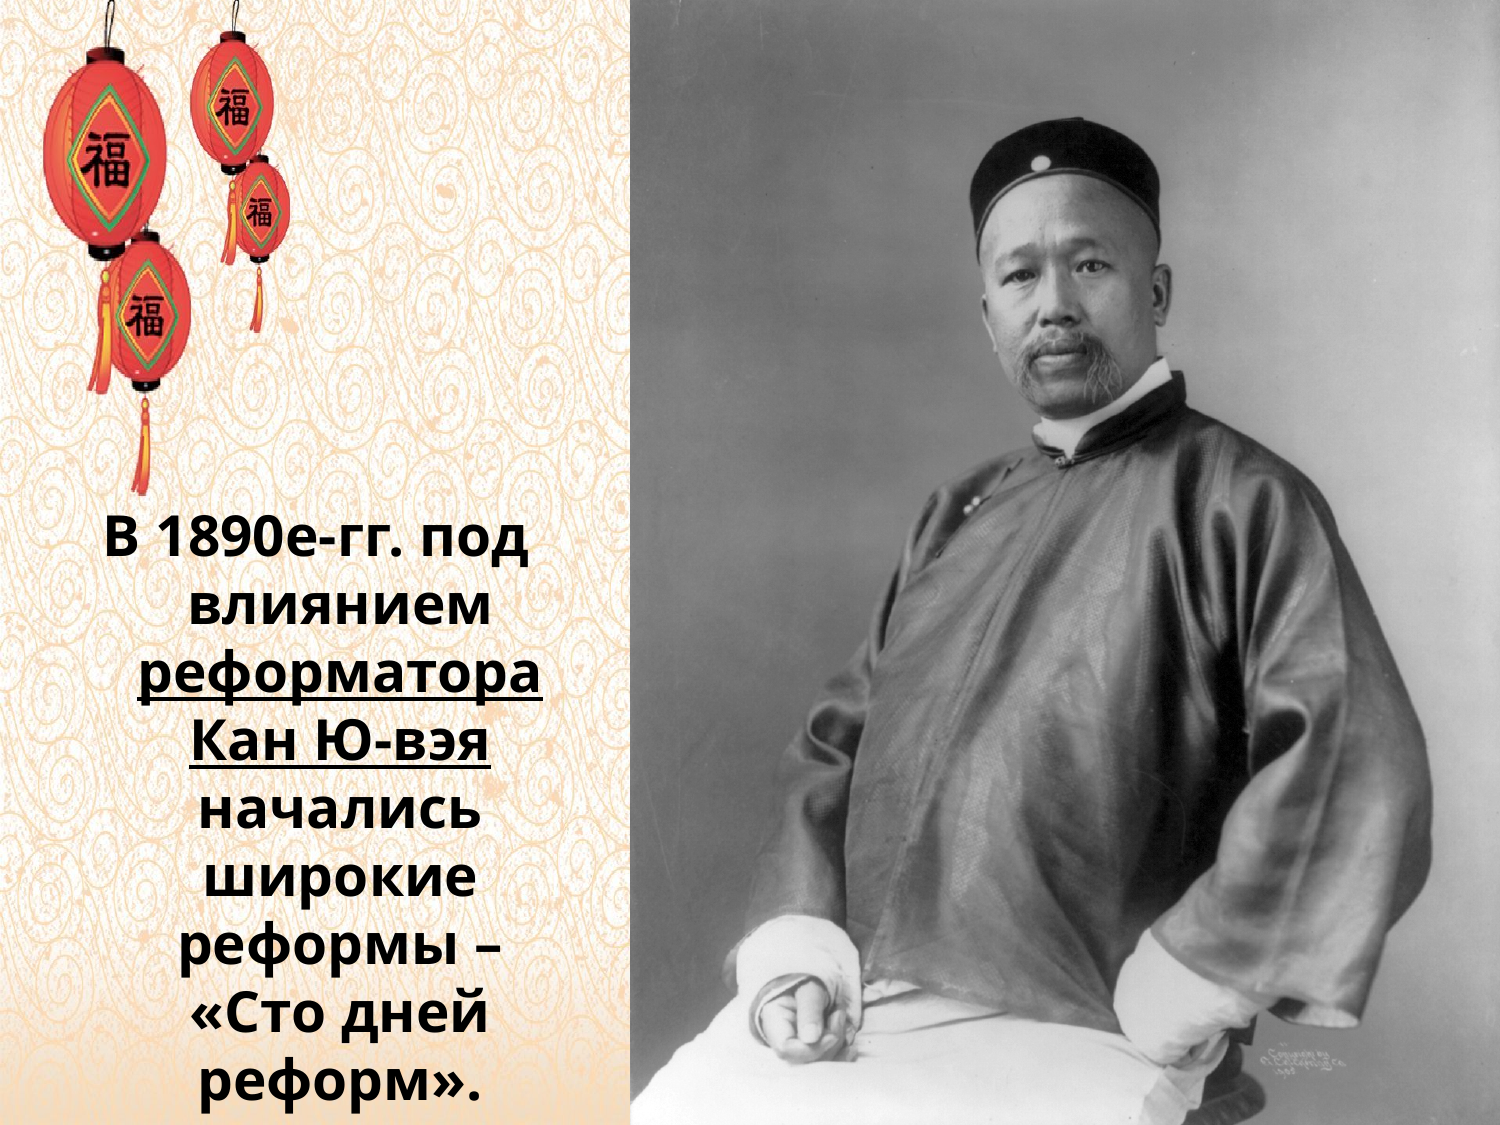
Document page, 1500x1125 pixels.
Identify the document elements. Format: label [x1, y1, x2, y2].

list [0, 0, 628, 1125]
picture [630, 0, 1500, 1125]
